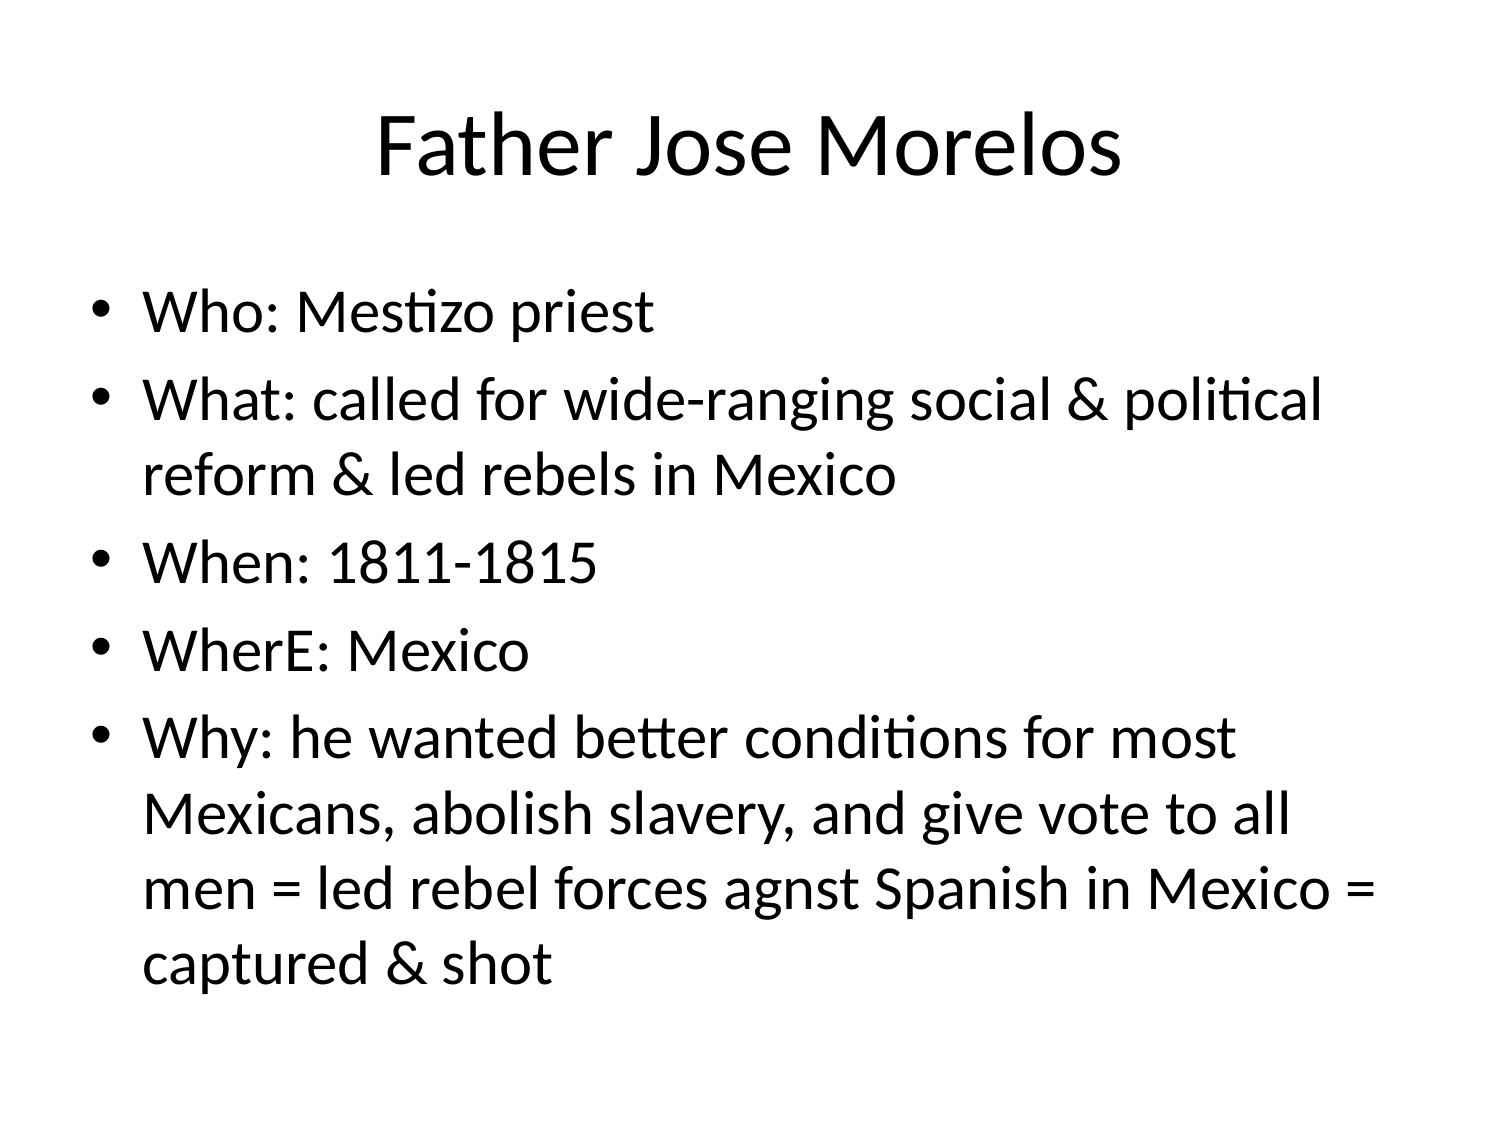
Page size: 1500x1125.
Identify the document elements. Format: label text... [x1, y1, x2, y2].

title Father Jose Morelos [75, 45, 1425, 233]
list Who: Mestizo priest What: called for wide-ranging social & political reform & led rebels in Mexico When: 1811-1815 WherE: Mexico Why: he wanted better conditions for most Mexicans, abolish slavery, and give vote to all men = led rebel forces agnst Spanish in Mexico = captured & shot [75, 262, 1425, 1005]
